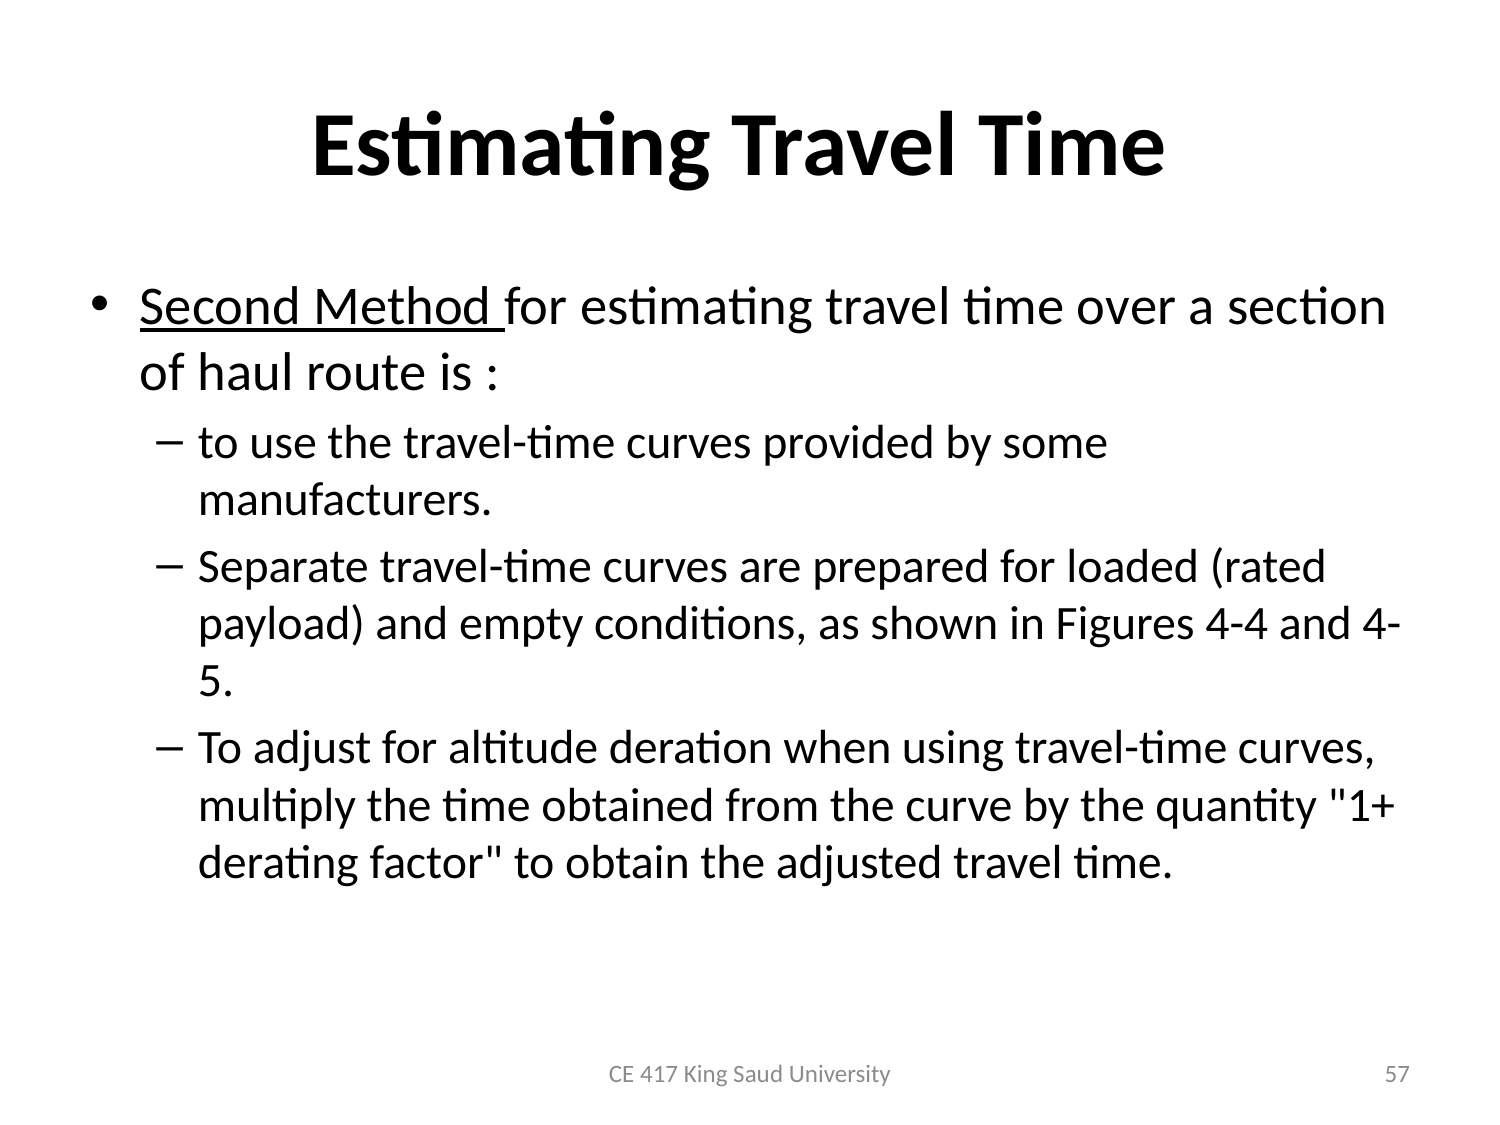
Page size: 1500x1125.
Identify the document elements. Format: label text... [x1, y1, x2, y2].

list Second Method for estimating travel time over a section of haul route is : to use the travel-time curves provided by some manufacturers. Separate travel-time curves are prepared for loaded (rated payload) and empty conditions, as shown in Figures 4-4 and 4-5. To adjust for altitude deration when using travel-time curves, multiply the time obtained from the curve by the quantity "1+ derating factor" to obtain the adjusted travel time. [75, 262, 1425, 1005]
title Estimating Travel Time [75, 45, 1425, 233]
slide_number 57 [1074, 1042, 1425, 1103]
footer CE 417 King Saud University [512, 1042, 988, 1103]
